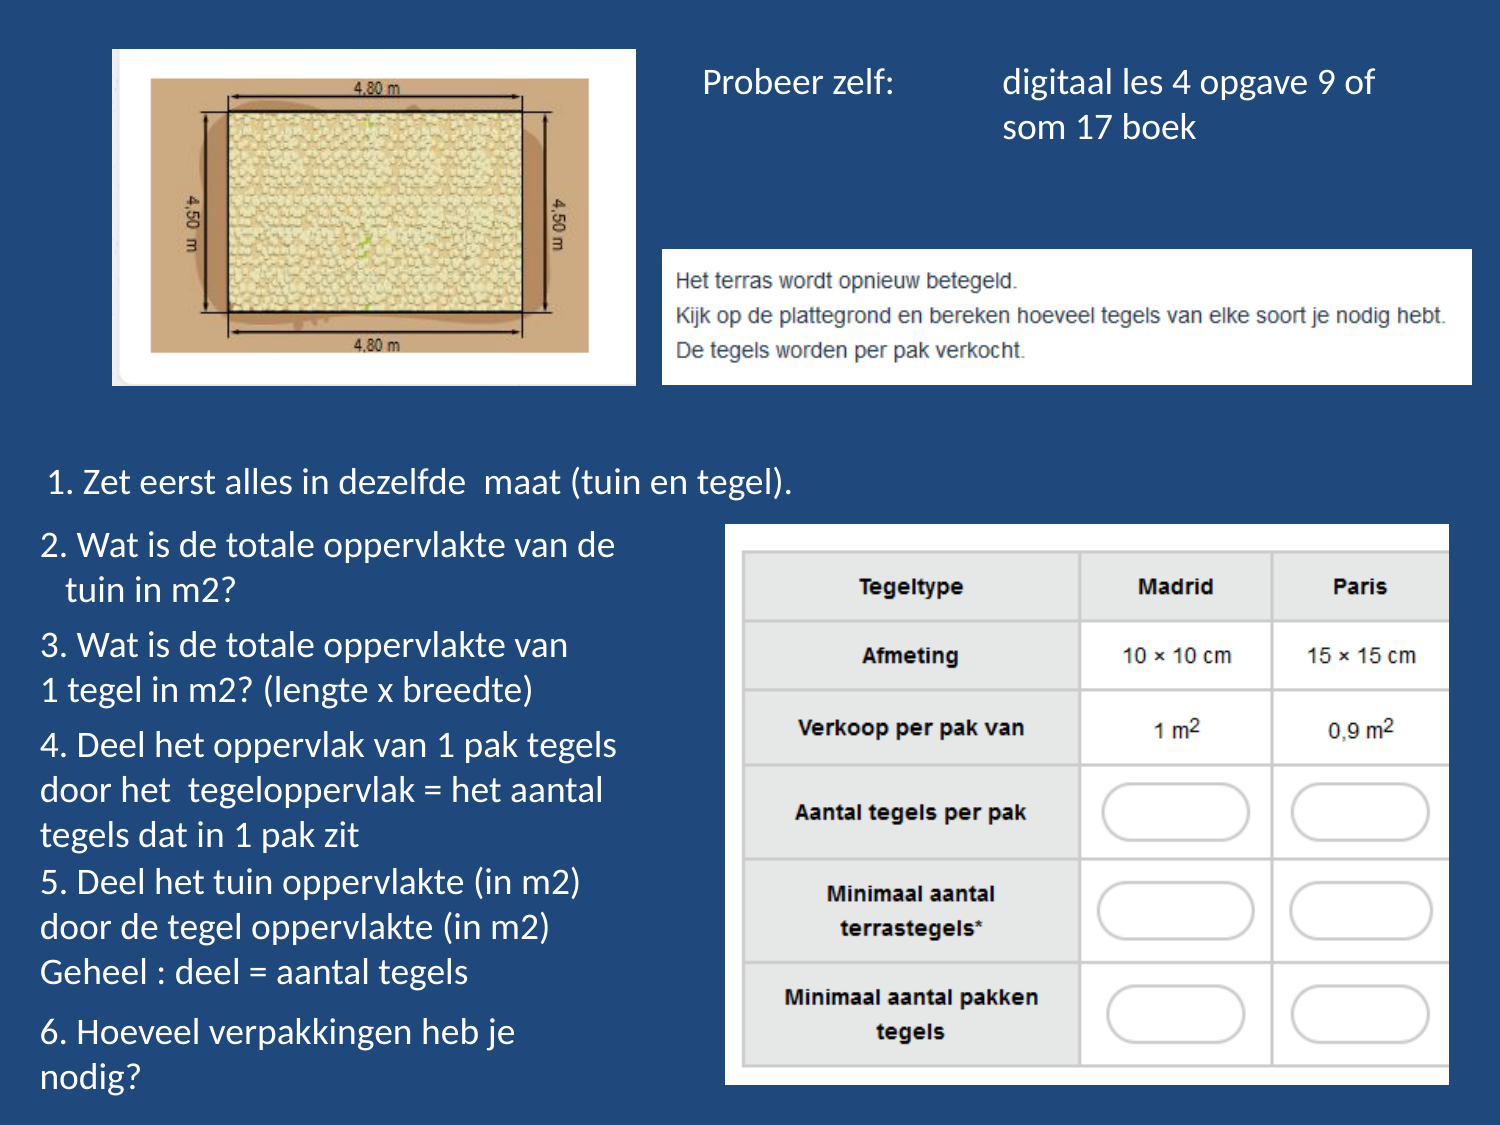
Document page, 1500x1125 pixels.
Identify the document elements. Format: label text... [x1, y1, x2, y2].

text_box 3. Wat is de totale oppervlakte van 1 tegel in m2? (lengte x breedte) [24, 612, 600, 712]
picture [724, 524, 1449, 1085]
text_box 5. Deel het tuin oppervlakte (in m2) door de tegel oppervlakte (in m2) Geheel : deel = aantal tegels [24, 849, 650, 1000]
text_box 2. Wat is de totale oppervlakte van de tuin in m2? [24, 512, 675, 663]
picture [112, 49, 637, 387]
text_box 1. Zet eerst alles in dezelfde maat (tuin en tegel). [31, 449, 809, 510]
text_box 4. Deel het oppervlak van 1 pak tegels door het tegeloppervlak = het aantal tegels dat in 1 pak zit [24, 712, 650, 849]
text_box Probeer zelf: digitaal les 4 opgave 9 of som 17 boek [687, 49, 1425, 155]
text_box 6. Hoeveel verpakkingen heb je nodig? [24, 1000, 625, 1105]
picture [662, 249, 1473, 385]
